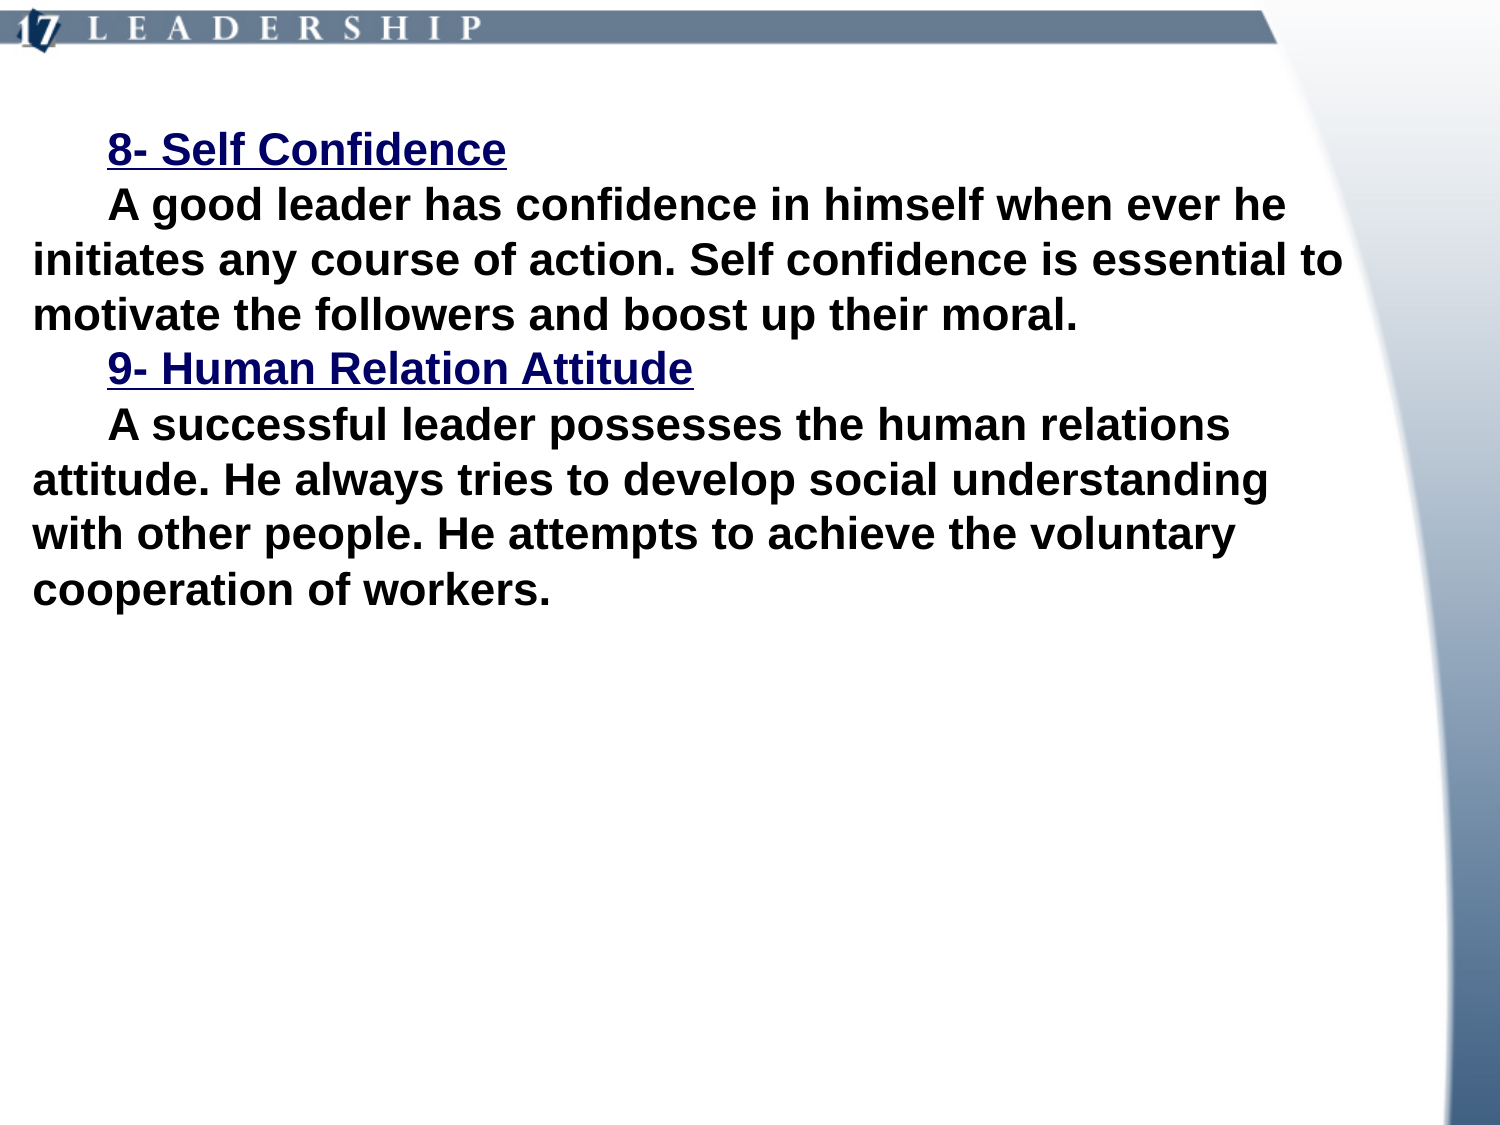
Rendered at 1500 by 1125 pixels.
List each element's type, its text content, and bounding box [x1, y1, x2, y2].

text_box 8- Self Confidence A good leader has confidence in himself when ever he initiates any course of action. Self confidence is essential to motivate the followers and boost up their moral. 9- Human Relation Attitude A successful leader possesses the human relations attitude. He always tries to develop social understanding with other people. He attempts to achieve the voluntary cooperation of workers. [17, 111, 1388, 622]
picture [0, 0, 1500, 1125]
